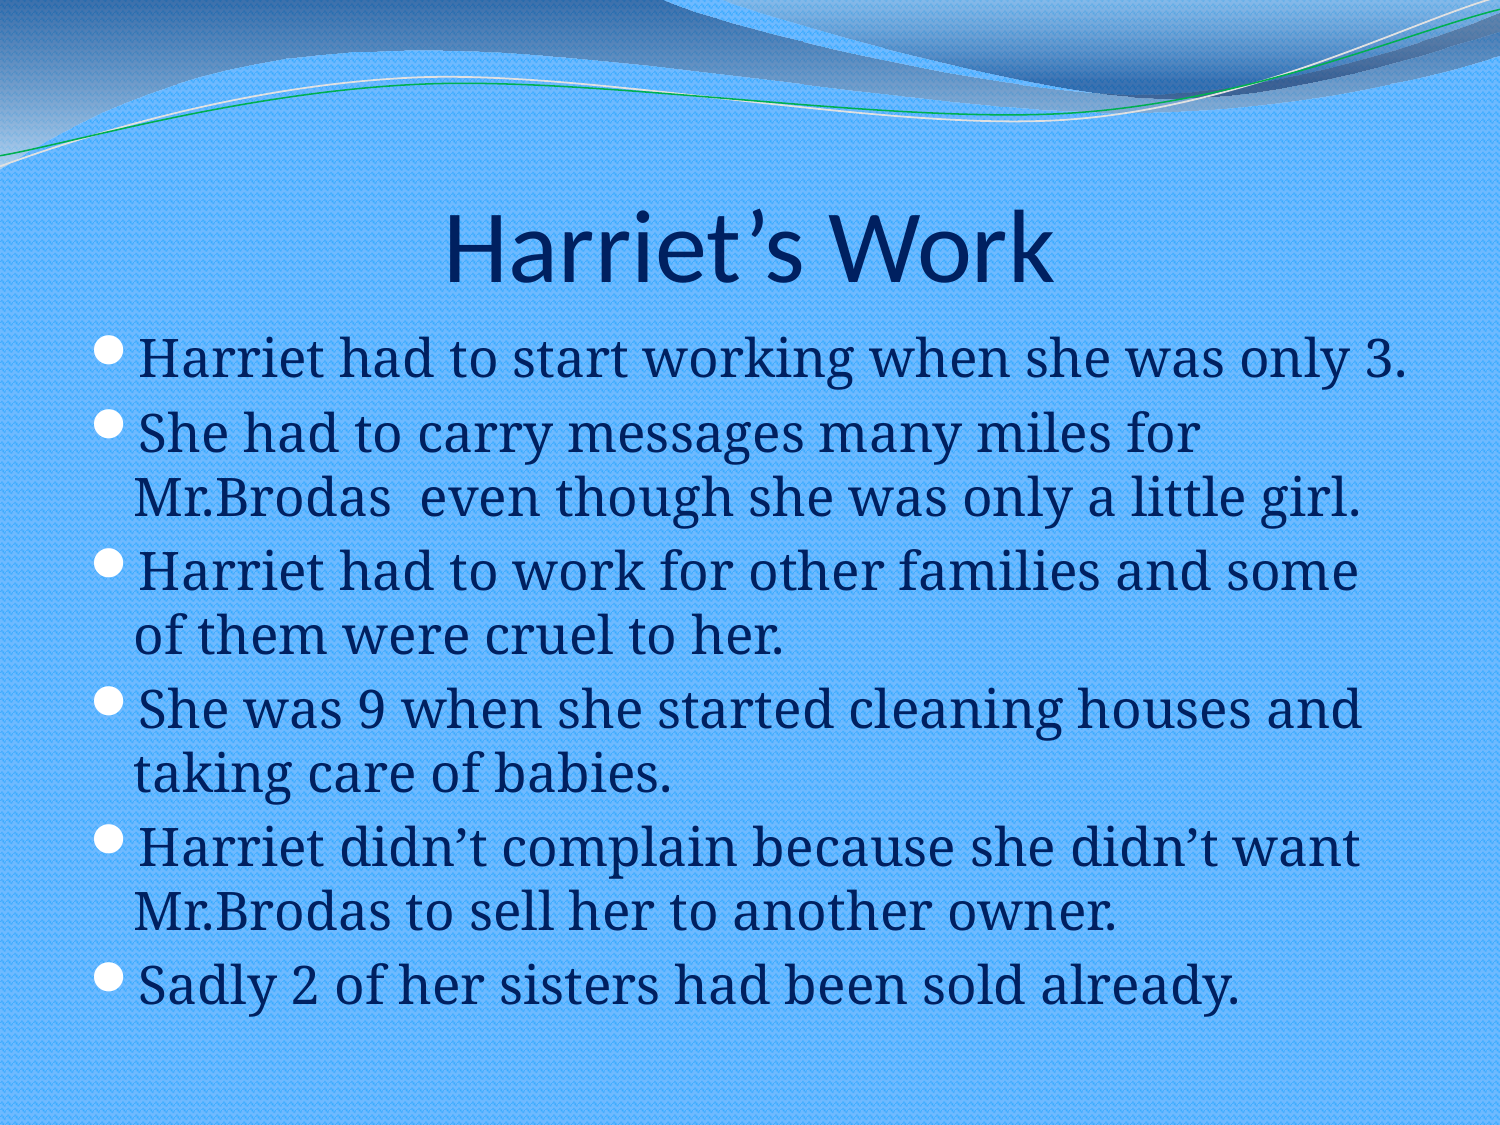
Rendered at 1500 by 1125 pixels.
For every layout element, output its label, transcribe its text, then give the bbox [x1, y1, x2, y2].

title Harriet’s Work [75, 115, 1425, 303]
list Harriet had to start working when she was only 3. She had to carry messages many miles for Mr.Brodas even though she was only a little girl. Harriet had to work for other families and some of them were cruel to her. She was 9 when she started cleaning houses and taking care of babies. Harriet didn’t complain because she didn’t want Mr.Brodas to sell her to another owner. Sadly 2 of her sisters had been sold already. [75, 317, 1425, 1038]
